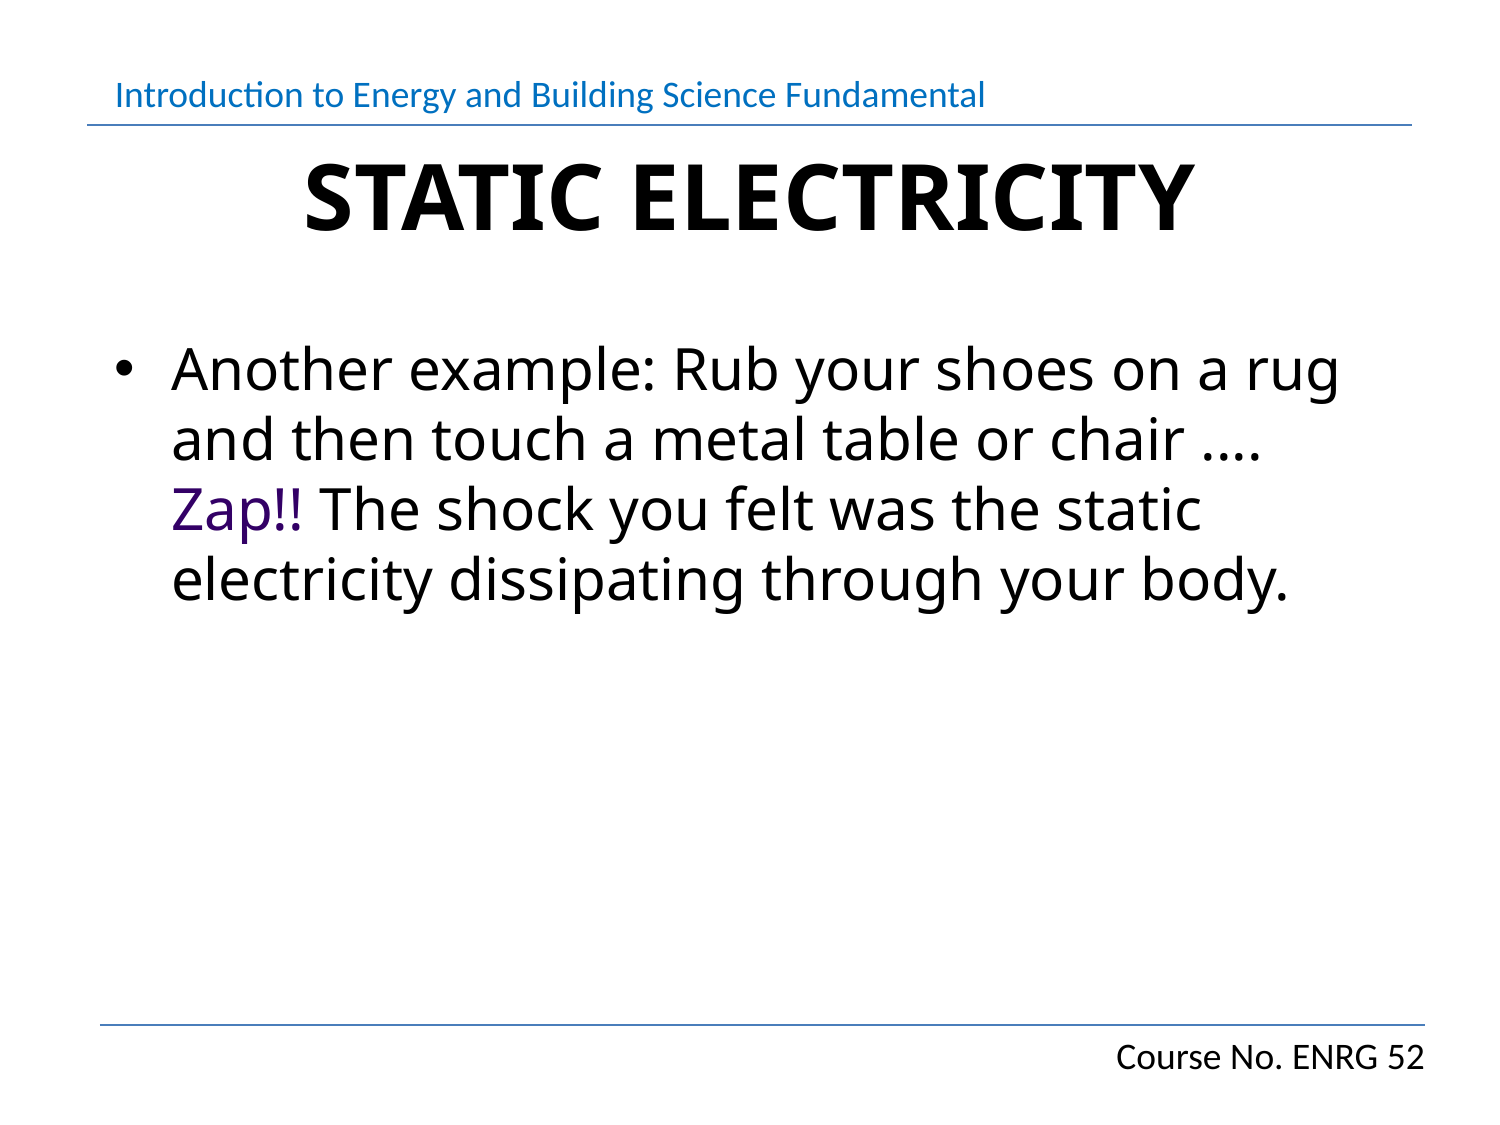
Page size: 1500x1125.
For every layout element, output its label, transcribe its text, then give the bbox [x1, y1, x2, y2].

title STATIC ELECTRICITY [112, 99, 1388, 288]
list Another example: Rub your shoes on a rug and then touch a metal table or chair .... Zap!! The shock you felt was the static electricity dissipating through your body. [99, 324, 1388, 700]
